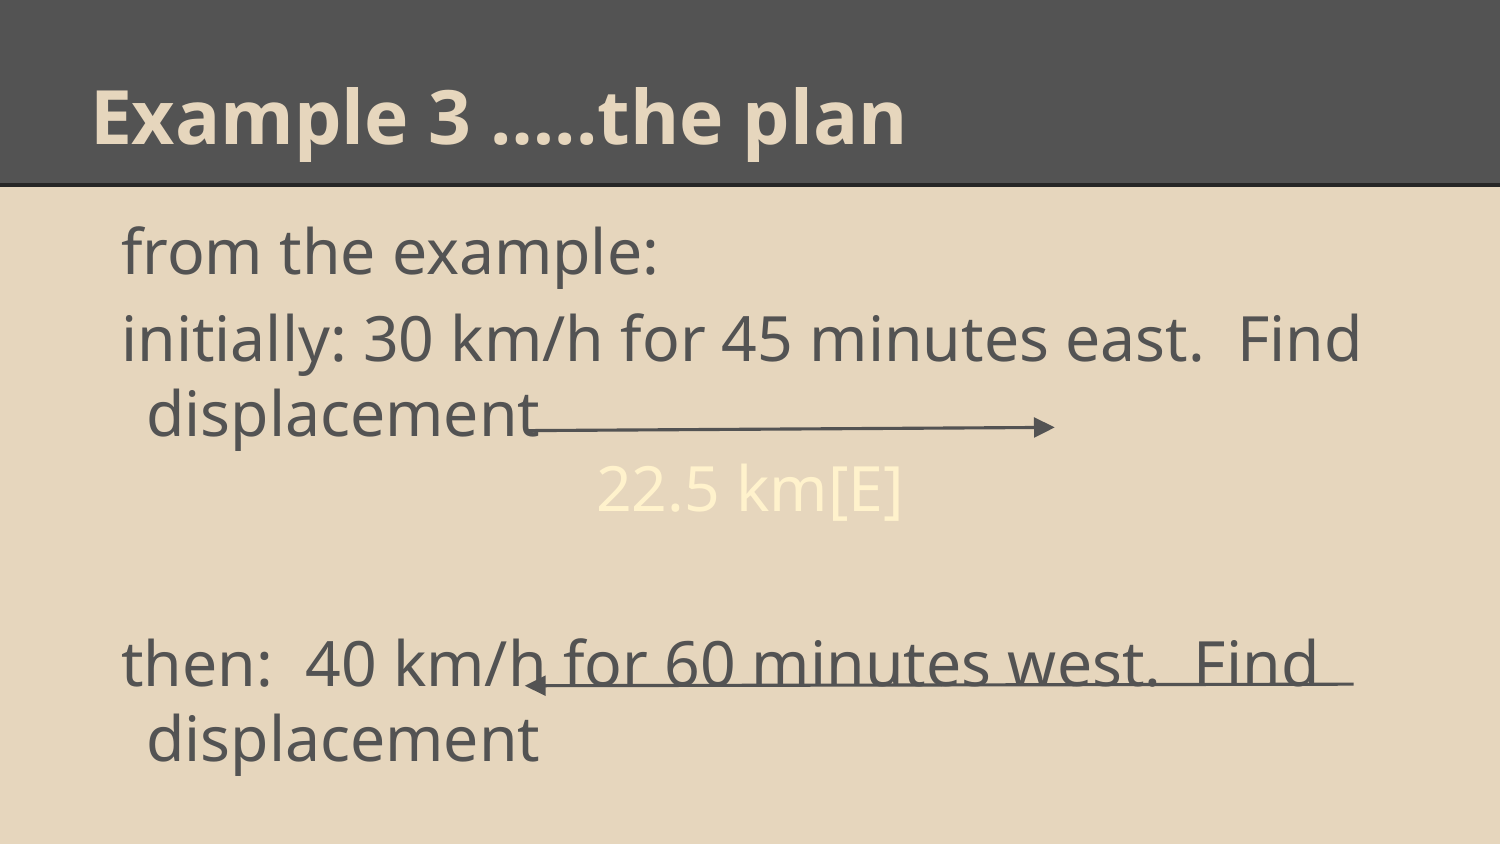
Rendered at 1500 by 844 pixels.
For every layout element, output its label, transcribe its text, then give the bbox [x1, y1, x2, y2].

list from the example: initially: 30 km/h for 45 minutes east. Find displacement 22.5 km[E] then: 40 km/h for 60 minutes west. Find displacement 40 km [W] [75, 196, 1425, 808]
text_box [524, 427, 1055, 431]
title Example 3 …..the plan [75, 33, 1425, 175]
